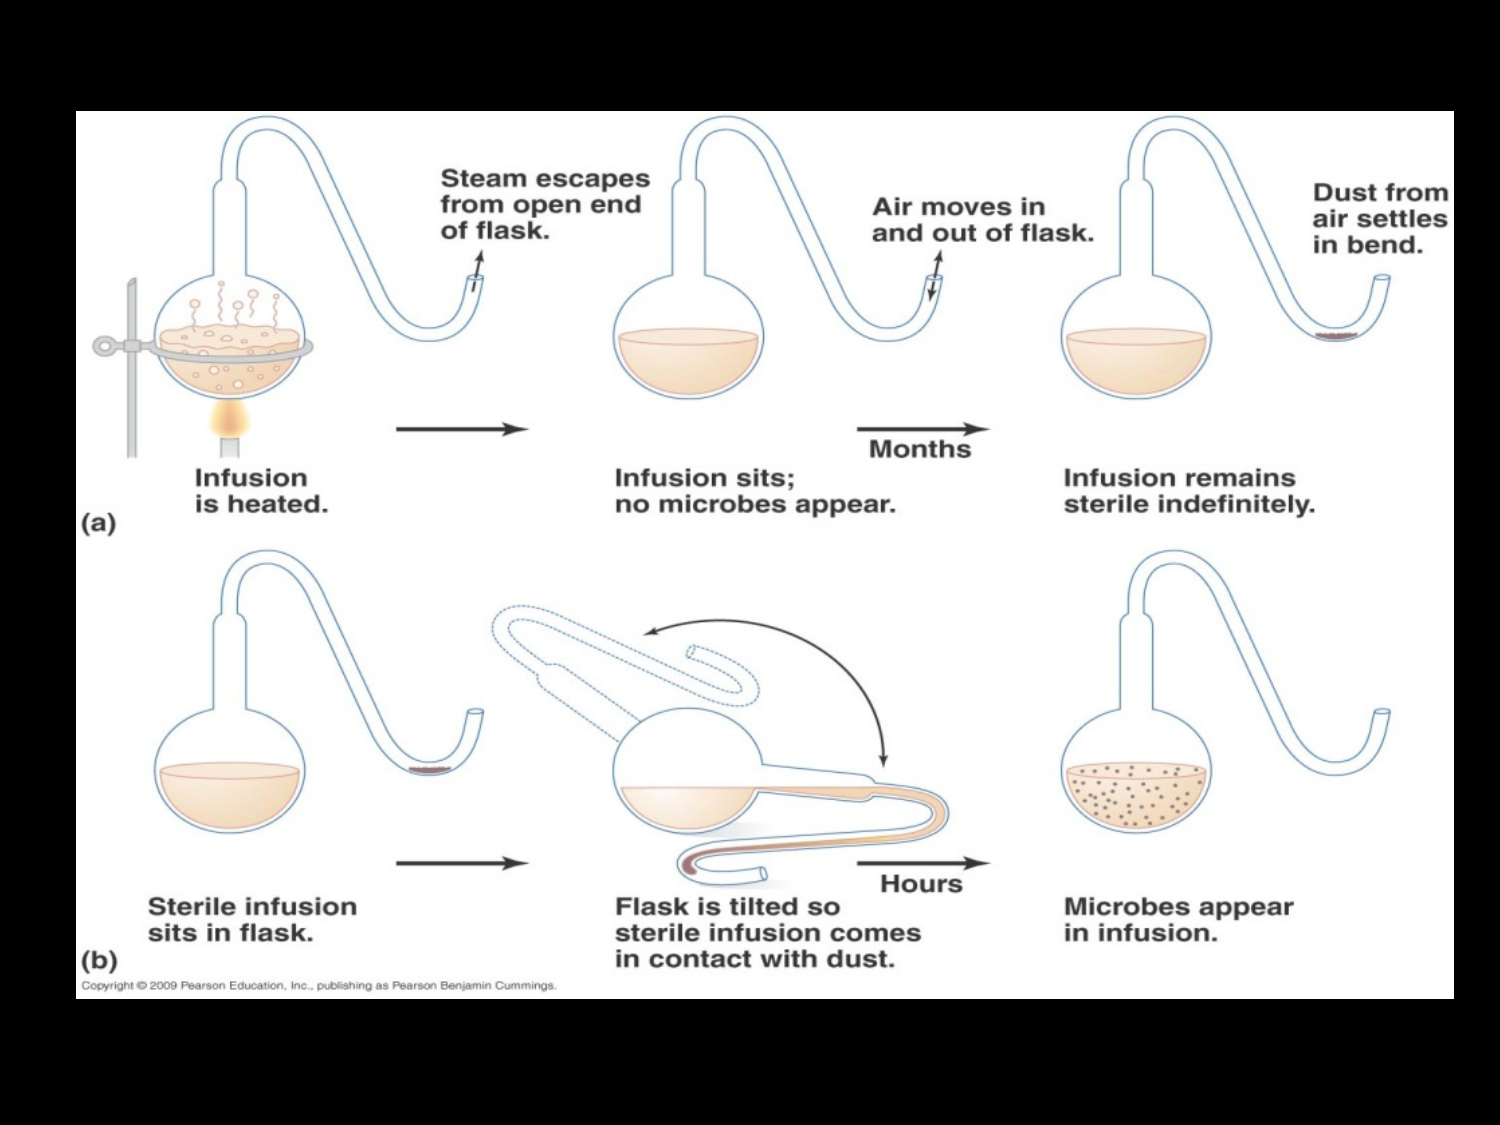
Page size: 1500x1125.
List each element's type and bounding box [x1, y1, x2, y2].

picture [75, 111, 1454, 999]
